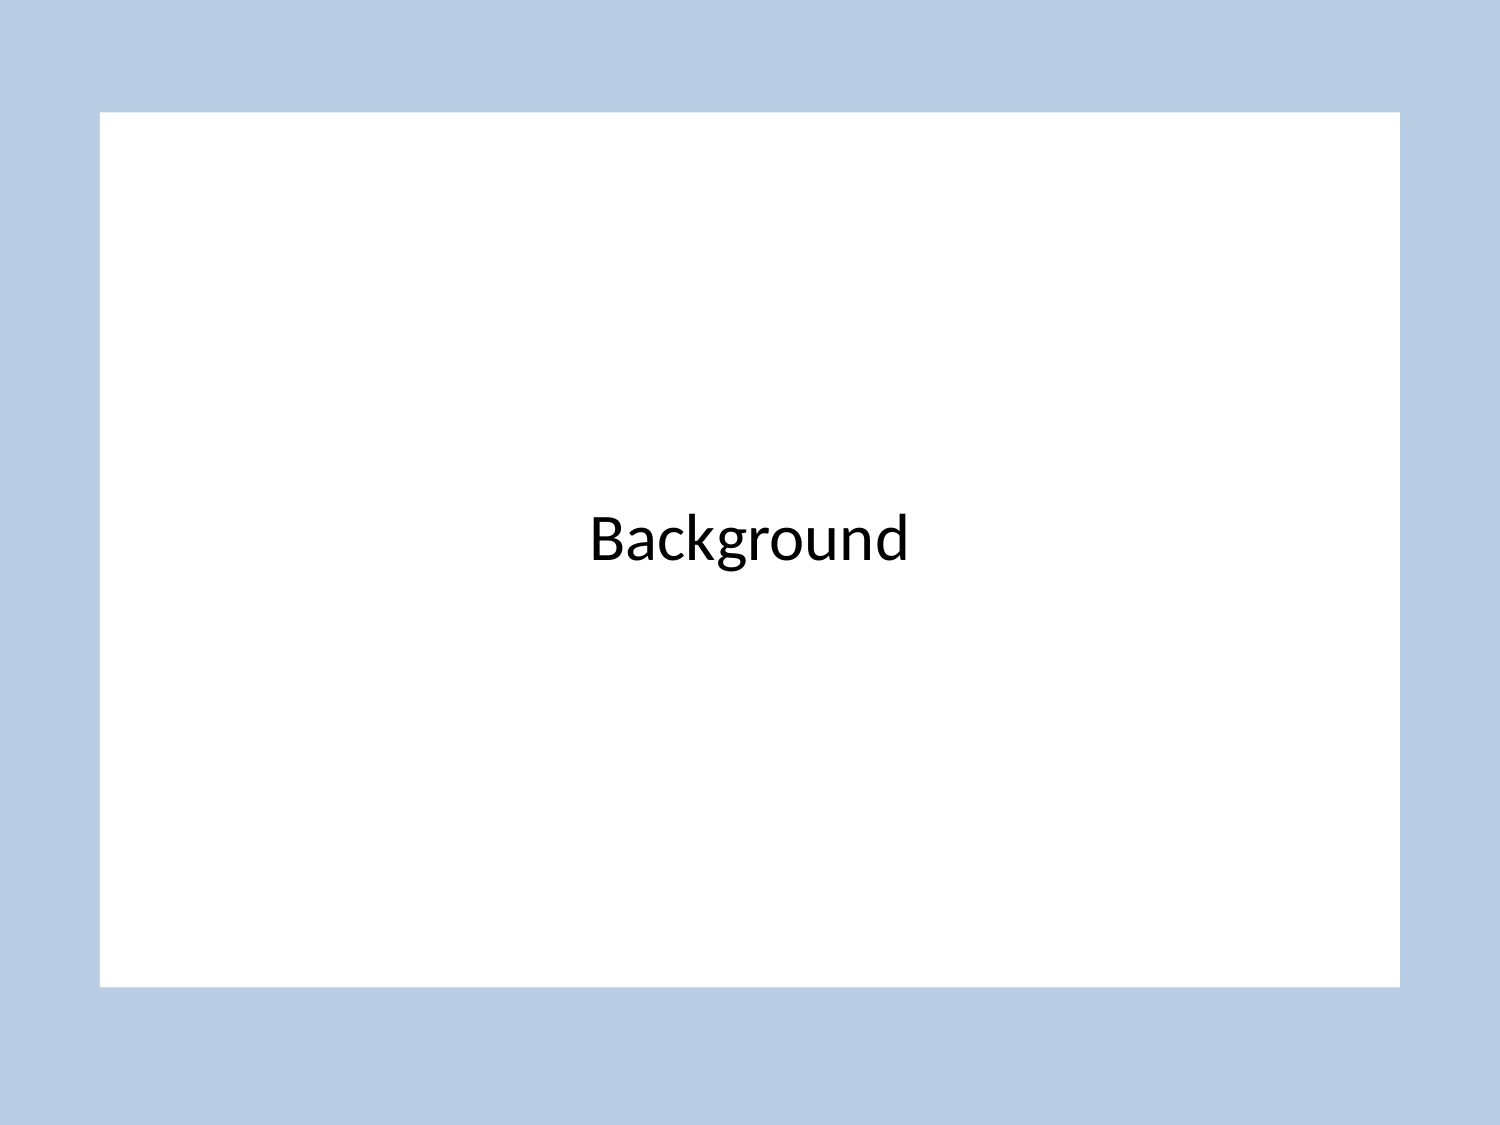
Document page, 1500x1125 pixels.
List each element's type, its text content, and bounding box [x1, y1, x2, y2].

subtitle Background [99, 112, 1400, 988]
